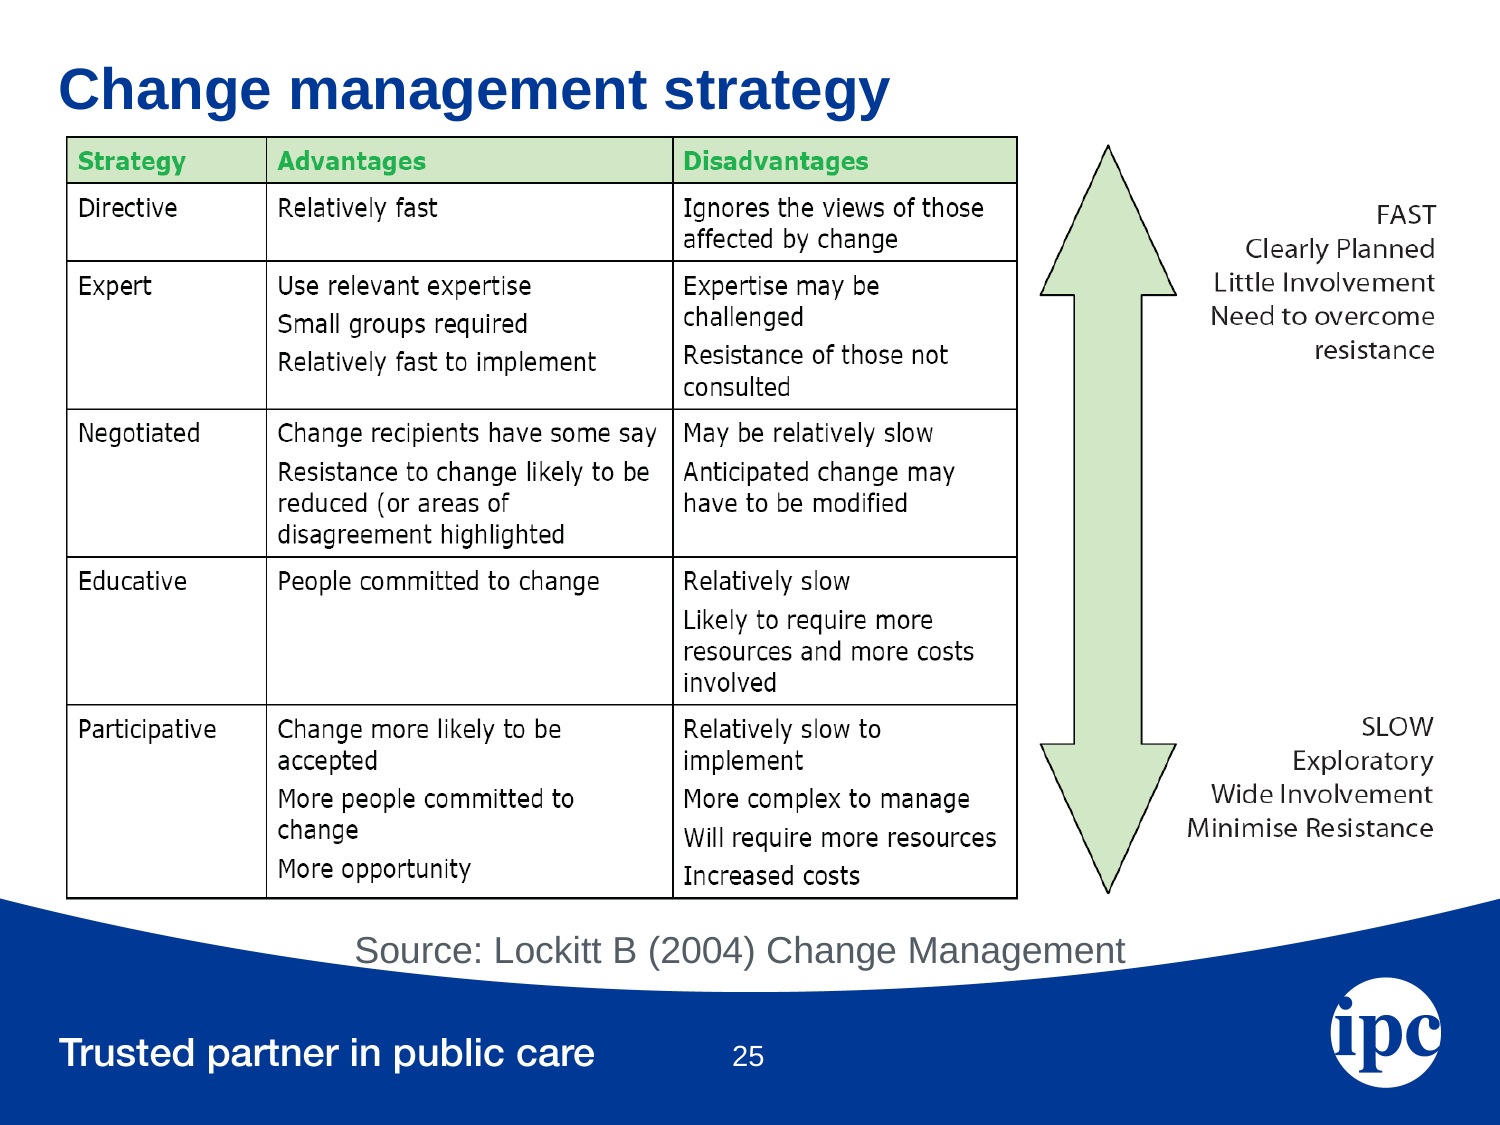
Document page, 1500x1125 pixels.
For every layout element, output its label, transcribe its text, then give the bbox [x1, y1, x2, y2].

text_box Source: Lockitt B (2004) Change Management [339, 919, 1157, 979]
title Change management strategy [58, 59, 1442, 130]
picture [0, 0, 1500, 1125]
footer 25 [585, 1024, 911, 1085]
